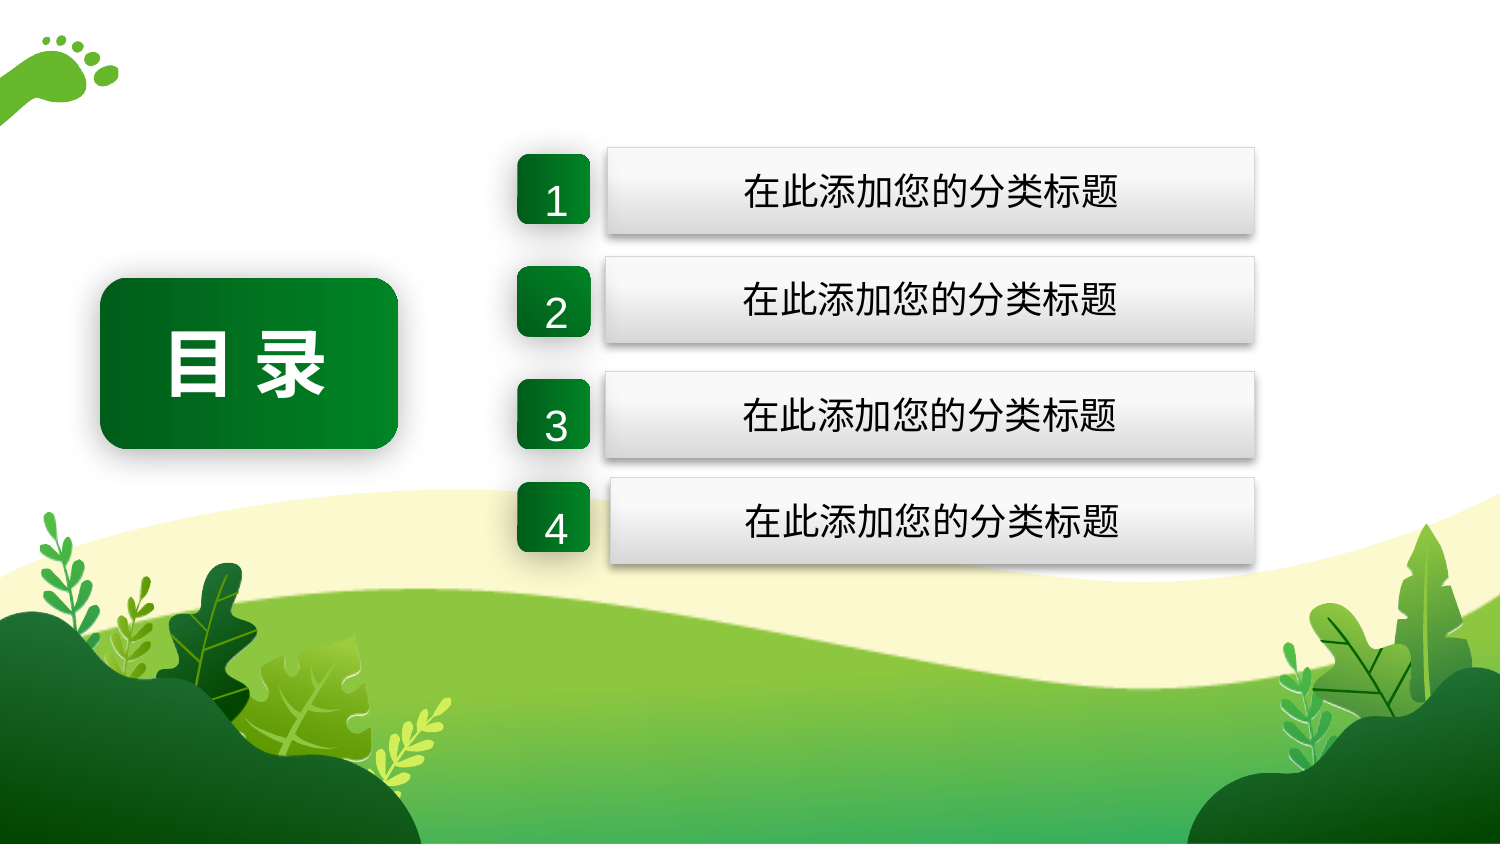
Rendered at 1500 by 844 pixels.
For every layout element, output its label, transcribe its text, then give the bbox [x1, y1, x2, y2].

picture [0, 35, 119, 135]
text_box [513, 379, 600, 459]
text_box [513, 482, 600, 562]
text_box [0, 489, 1500, 844]
text_box 目 录 [146, 309, 344, 415]
picture [0, 510, 452, 844]
text_box 在此添加您的分类标题 [604, 371, 1255, 458]
text_box [99, 276, 399, 450]
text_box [513, 154, 600, 234]
text_box 在此添加您的分类标题 [605, 255, 1255, 342]
picture [1185, 523, 1500, 844]
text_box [513, 266, 600, 346]
text_box 在此添加您的分类标题 [607, 147, 1255, 234]
text_box 在此添加您的分类标题 [610, 477, 1255, 489]
